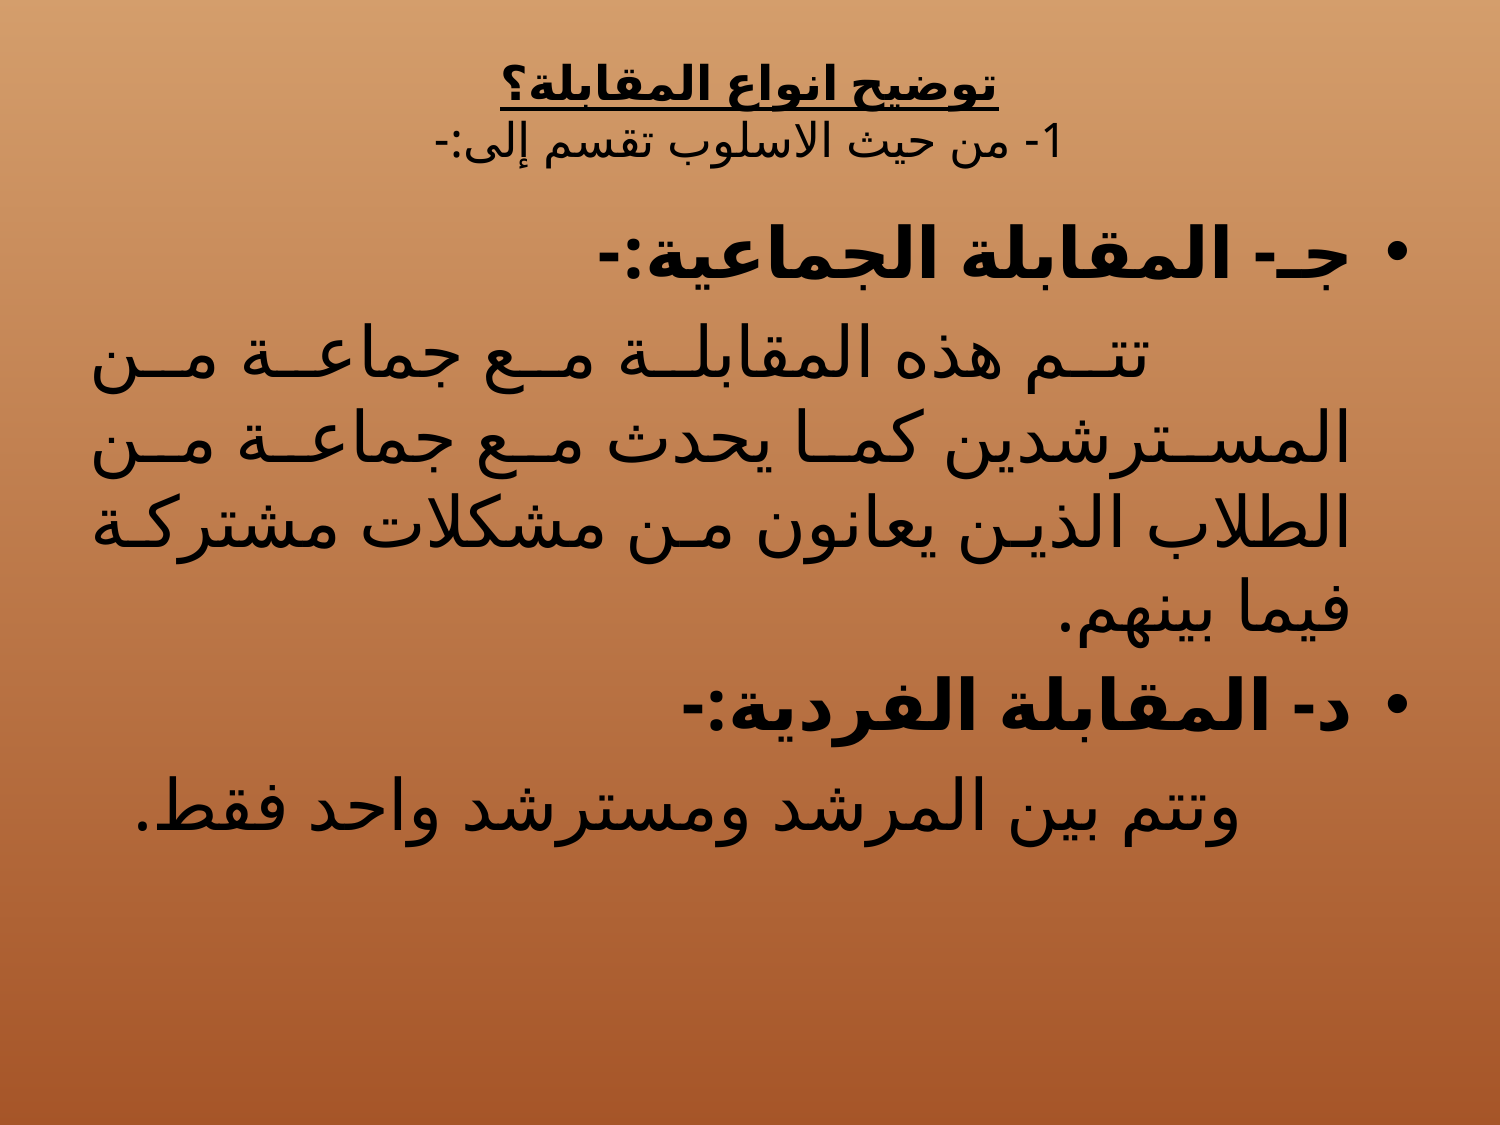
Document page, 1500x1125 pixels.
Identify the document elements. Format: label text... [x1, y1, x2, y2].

title توضيح انواع المقابلة؟ 1- من حيث الاسلوب تقسم إلى:- [75, 45, 1425, 200]
list جـ- المقابلة الجماعية:- تتم هذه المقابلة مع جماعة من المسترشدين كما يحدث مع جماعة من الطلاب الذين يعانون من مشكلات مشتركة فيما بينهم. د- المقابلة الفردية:- وتتم بين المرشد ومسترشد واحد فقط. [75, 200, 1425, 1050]
